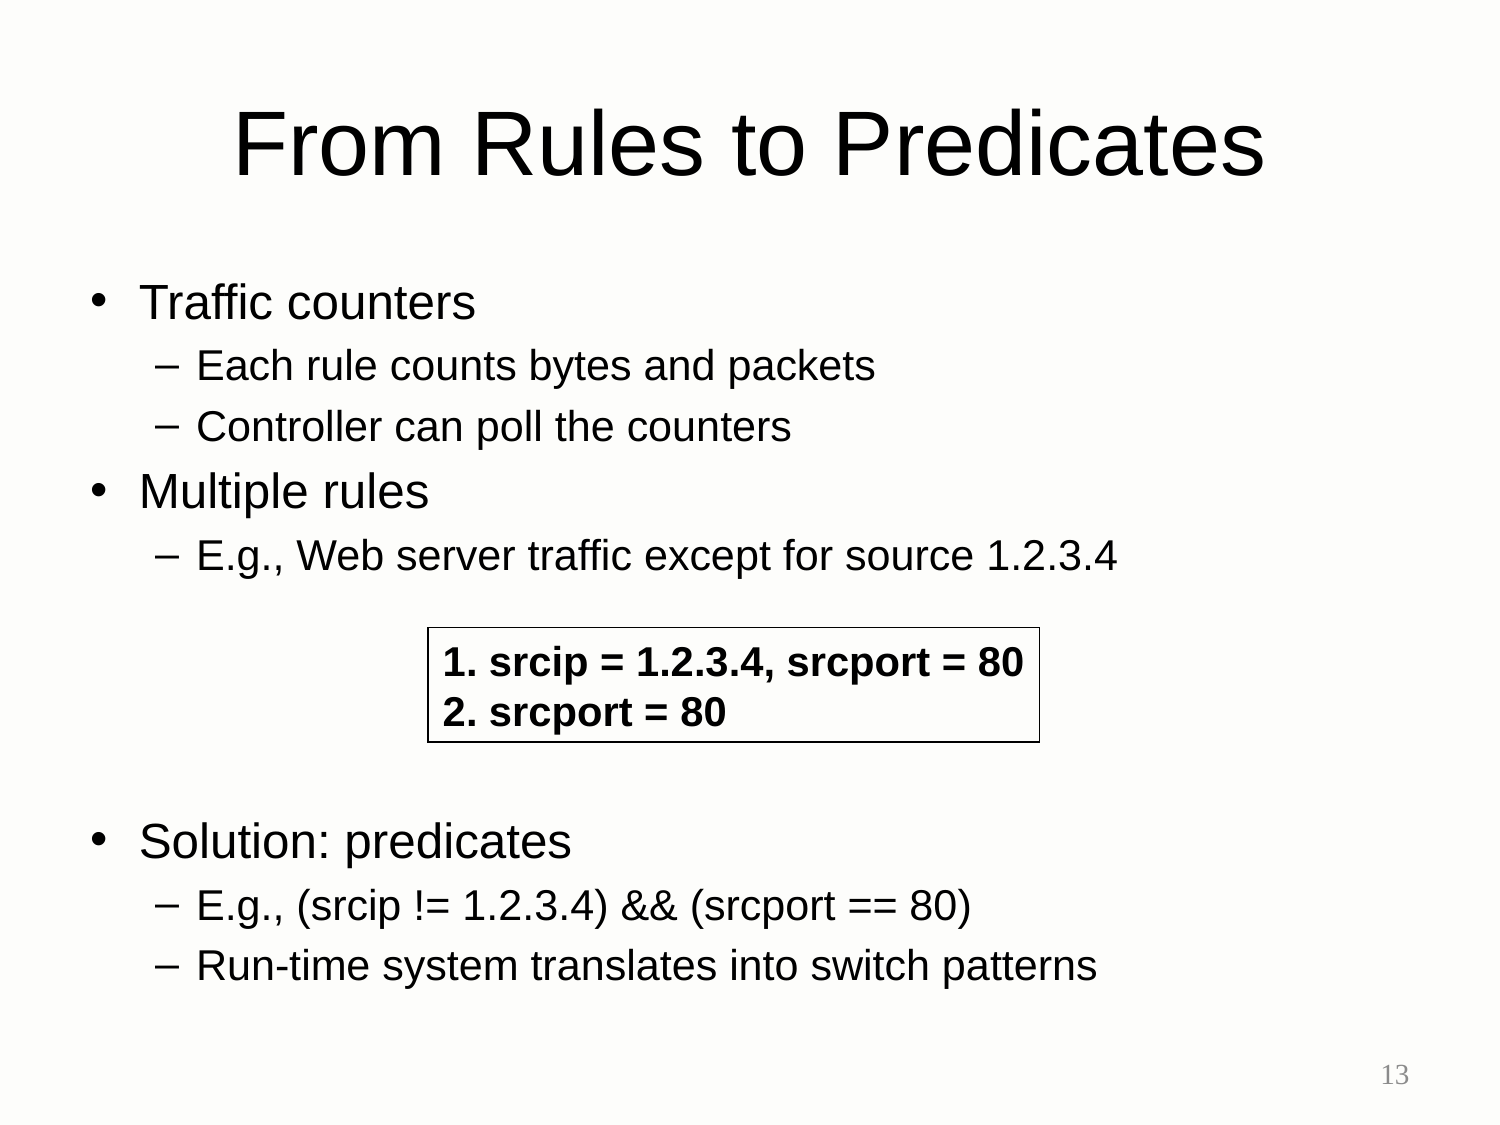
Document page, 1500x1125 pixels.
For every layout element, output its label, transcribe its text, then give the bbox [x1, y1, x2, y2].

title From Rules to Predicates [75, 45, 1425, 233]
list Traffic counters Each rule counts bytes and packets Controller can poll the counters Multiple rules E.g., Web server traffic except for source 1.2.3.4 Solution: predicates E.g., (srcip != 1.2.3.4) && (srcport == 80) Run-time system translates into switch patterns [75, 262, 1425, 1005]
slide_number 13 [1074, 1042, 1425, 1103]
text_box 1. srcip = 1.2.3.4, srcport = 80 2. srcport = 80 [427, 627, 1040, 743]
